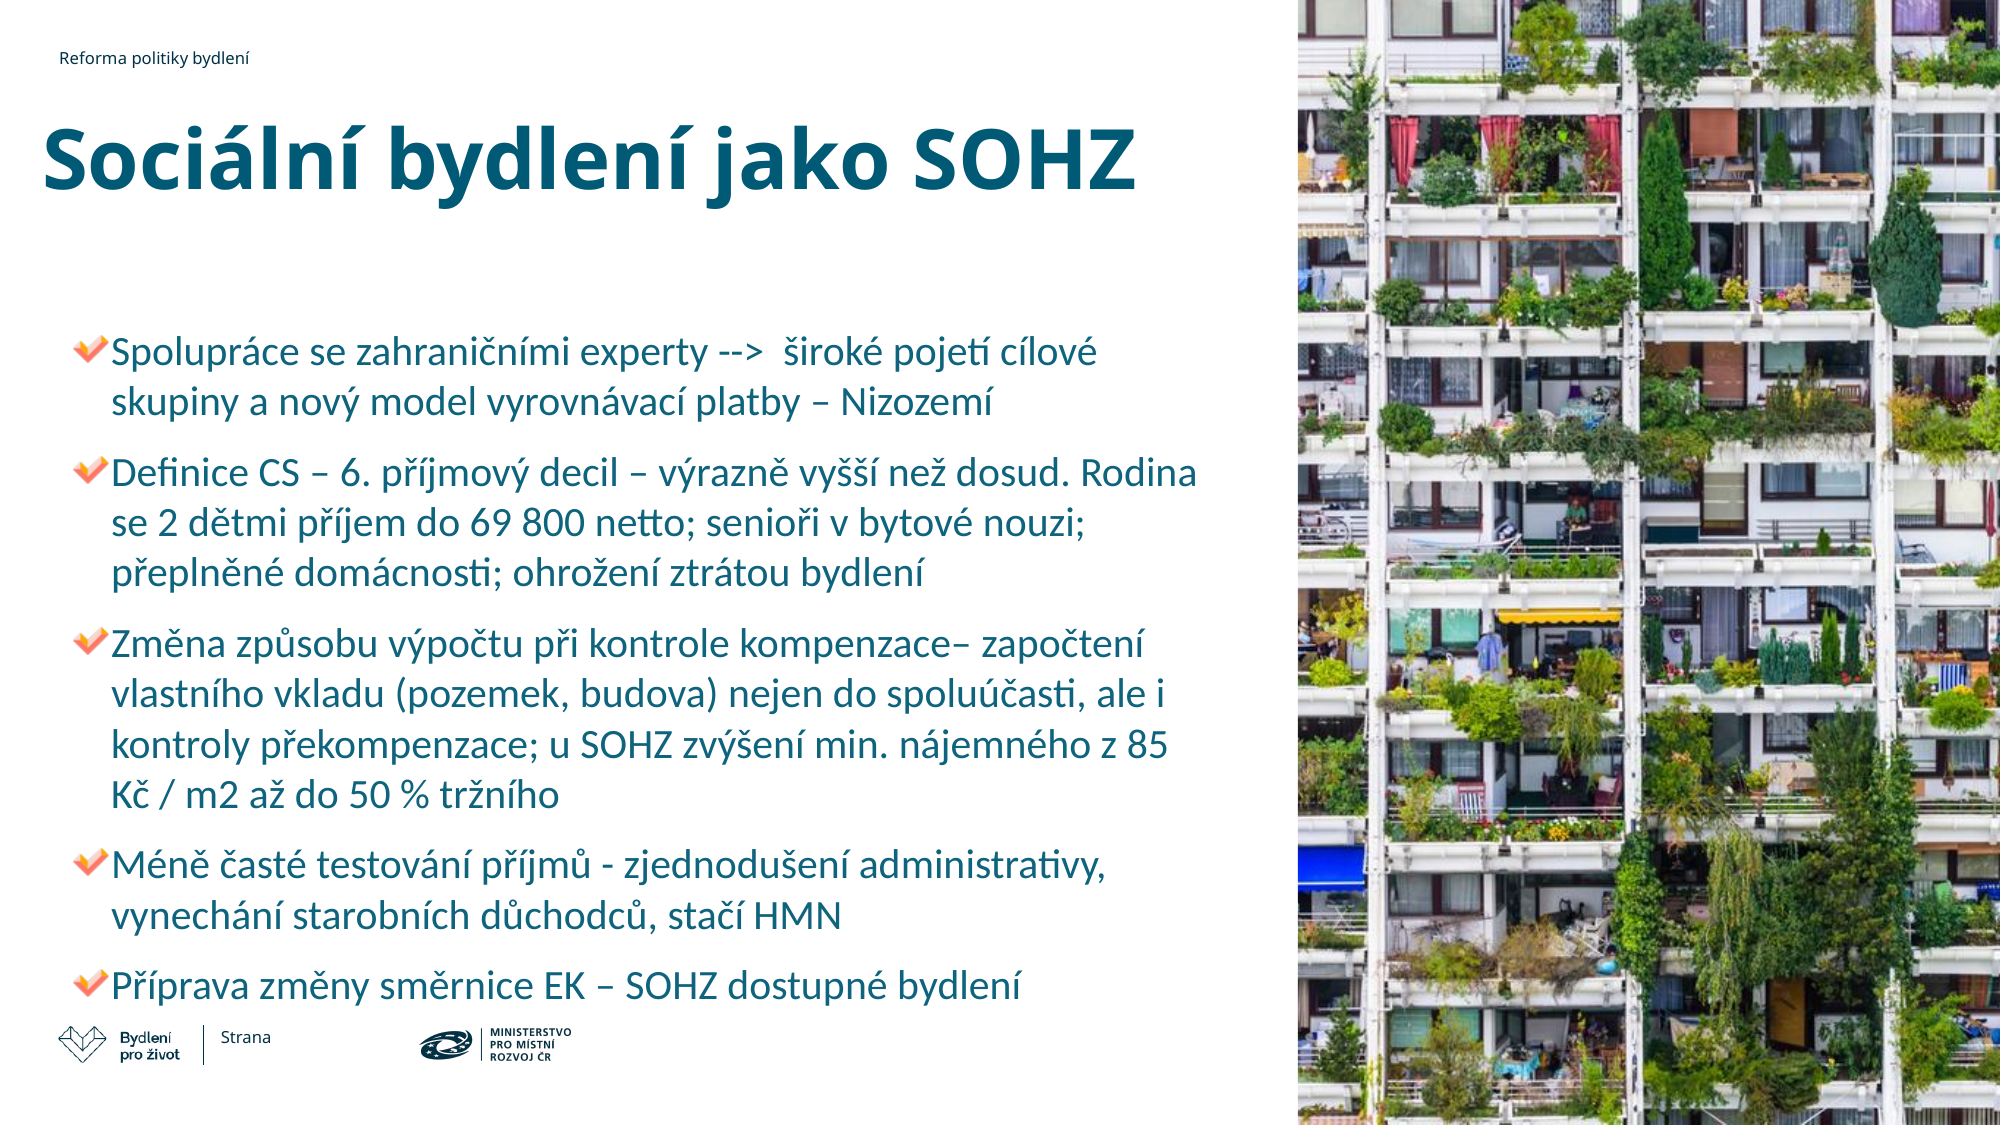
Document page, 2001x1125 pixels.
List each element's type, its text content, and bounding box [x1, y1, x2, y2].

picture [58, 1026, 180, 1063]
picture [73, 456, 109, 484]
picture [73, 848, 109, 876]
picture [73, 969, 109, 997]
picture [73, 335, 109, 363]
text_box Sociální bydlení jako SOHZ [27, 99, 1166, 315]
text_box Reforma politiky bydlení [44, 40, 265, 76]
list Spolupráce se zahraničními experty --> široké pojetí cílové skupiny a nový model vyrovnávací platby – Nizozemí Definice CS – 6. příjmový decil – výrazně vyšší než dosud. Rodina se 2 dětmi příjem do 69 800 netto; senioři v bytové nouzi; přeplněné domácnosti; ohrožení ztrátou bydlení Změna způsobu výpočtu při kontrole kompenzace– započtení vlastního vkladu (pozemek, budova) nejen do spoluúčasti, ale i kontroly překompenzace; u SOHZ zvýšení min. nájemného z 85 Kč / m2 až do 50 % tržního Méně časté testování příjmů - zjednodušení administrativy, vynechání starobních důchodců, stačí HMN Příprava změny směrnice EK – SOHZ dostupné bydlení [58, 316, 1250, 1053]
picture [73, 627, 109, 655]
text_box Strana [206, 1019, 340, 1054]
picture [1297, 0, 2000, 1125]
picture [419, 1028, 571, 1062]
